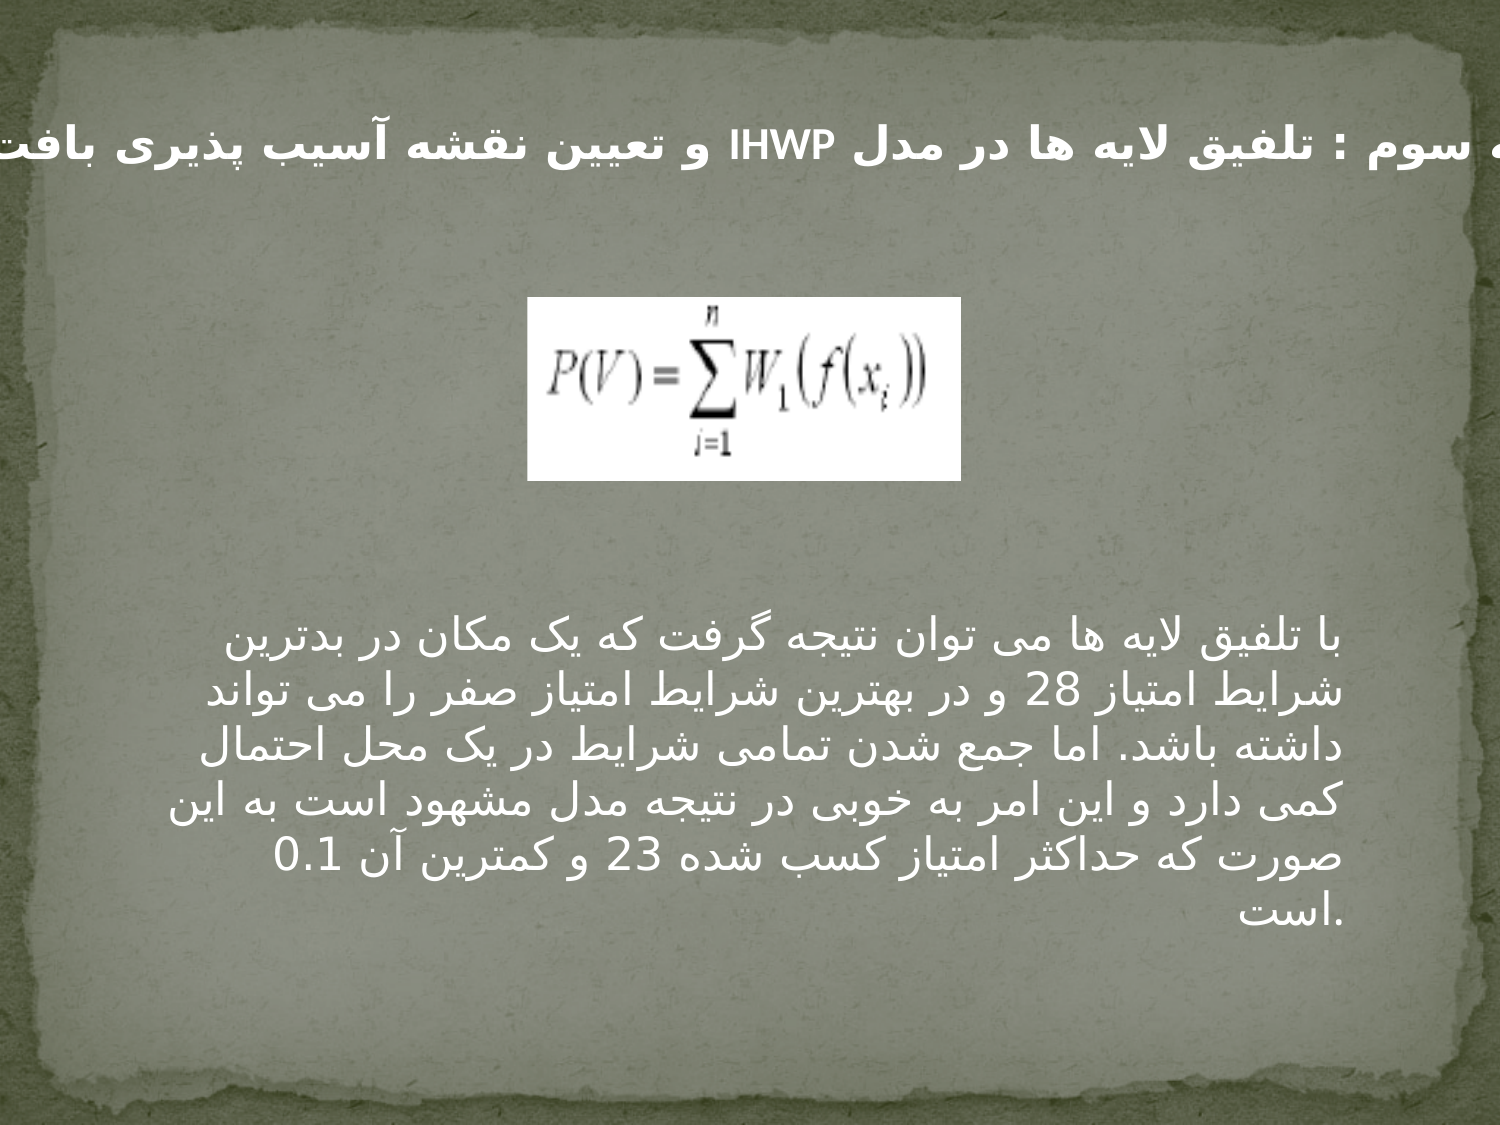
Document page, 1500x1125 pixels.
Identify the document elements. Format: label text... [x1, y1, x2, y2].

picture [529, 299, 960, 480]
text_box مرحله سوم : تلفیق لایه ها در مدل IHWP و تعیین نقشه آسیب پذیری بافت [0, 105, 1500, 176]
text_box با تلفیق لایه ها می توان نتیجه گرفت که یک مکان در بدترین شرایط امتیاز 28 و در بهترین شرایط امتیاز صفر را می تواند داشته باشد. اما جمع شدن تمامی شرایط در یک محل احتمال کمی دارد و این امر به خوبی در نتیجه مدل مشهود است به این صورت که حداکثر امتیاز کسب شده 23 و کمترین آن 0.1 است. [152, 597, 1360, 998]
